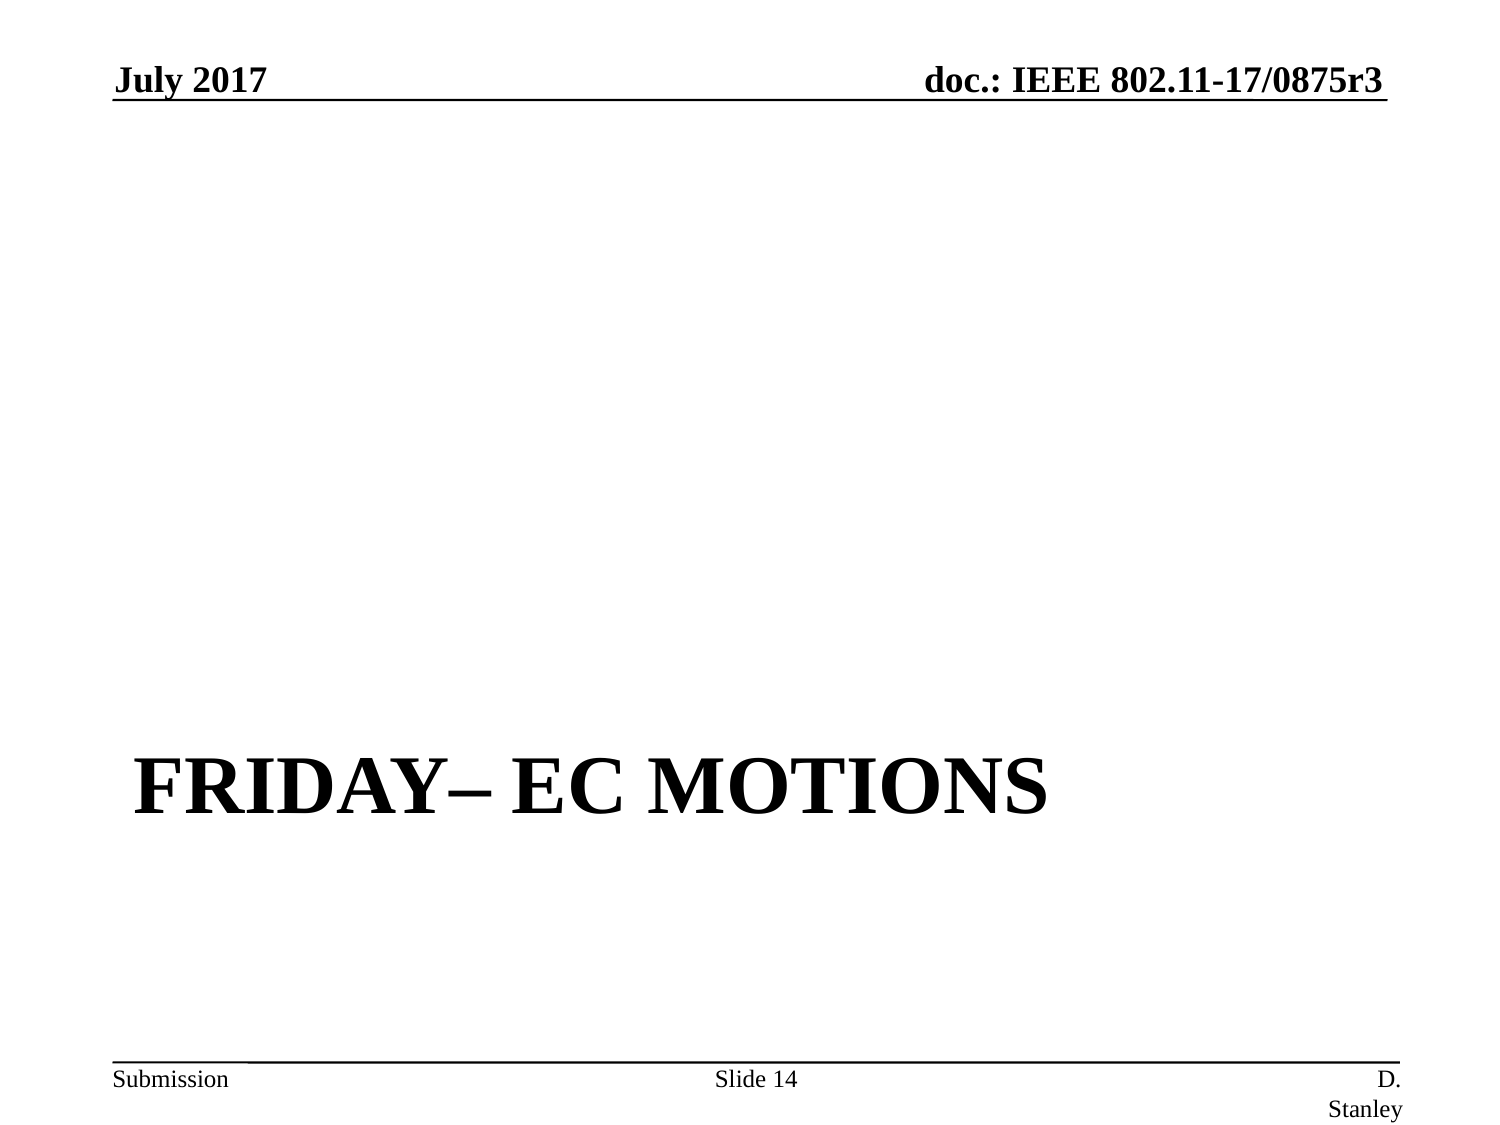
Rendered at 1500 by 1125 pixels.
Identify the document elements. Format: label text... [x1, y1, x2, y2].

footer D. Stanley, HP Enterprise [1324, 1061, 1402, 1093]
slide_number Slide 14 [712, 1061, 800, 1093]
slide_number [114, 54, 374, 101]
title Friday– EC Motions [118, 722, 1394, 947]
